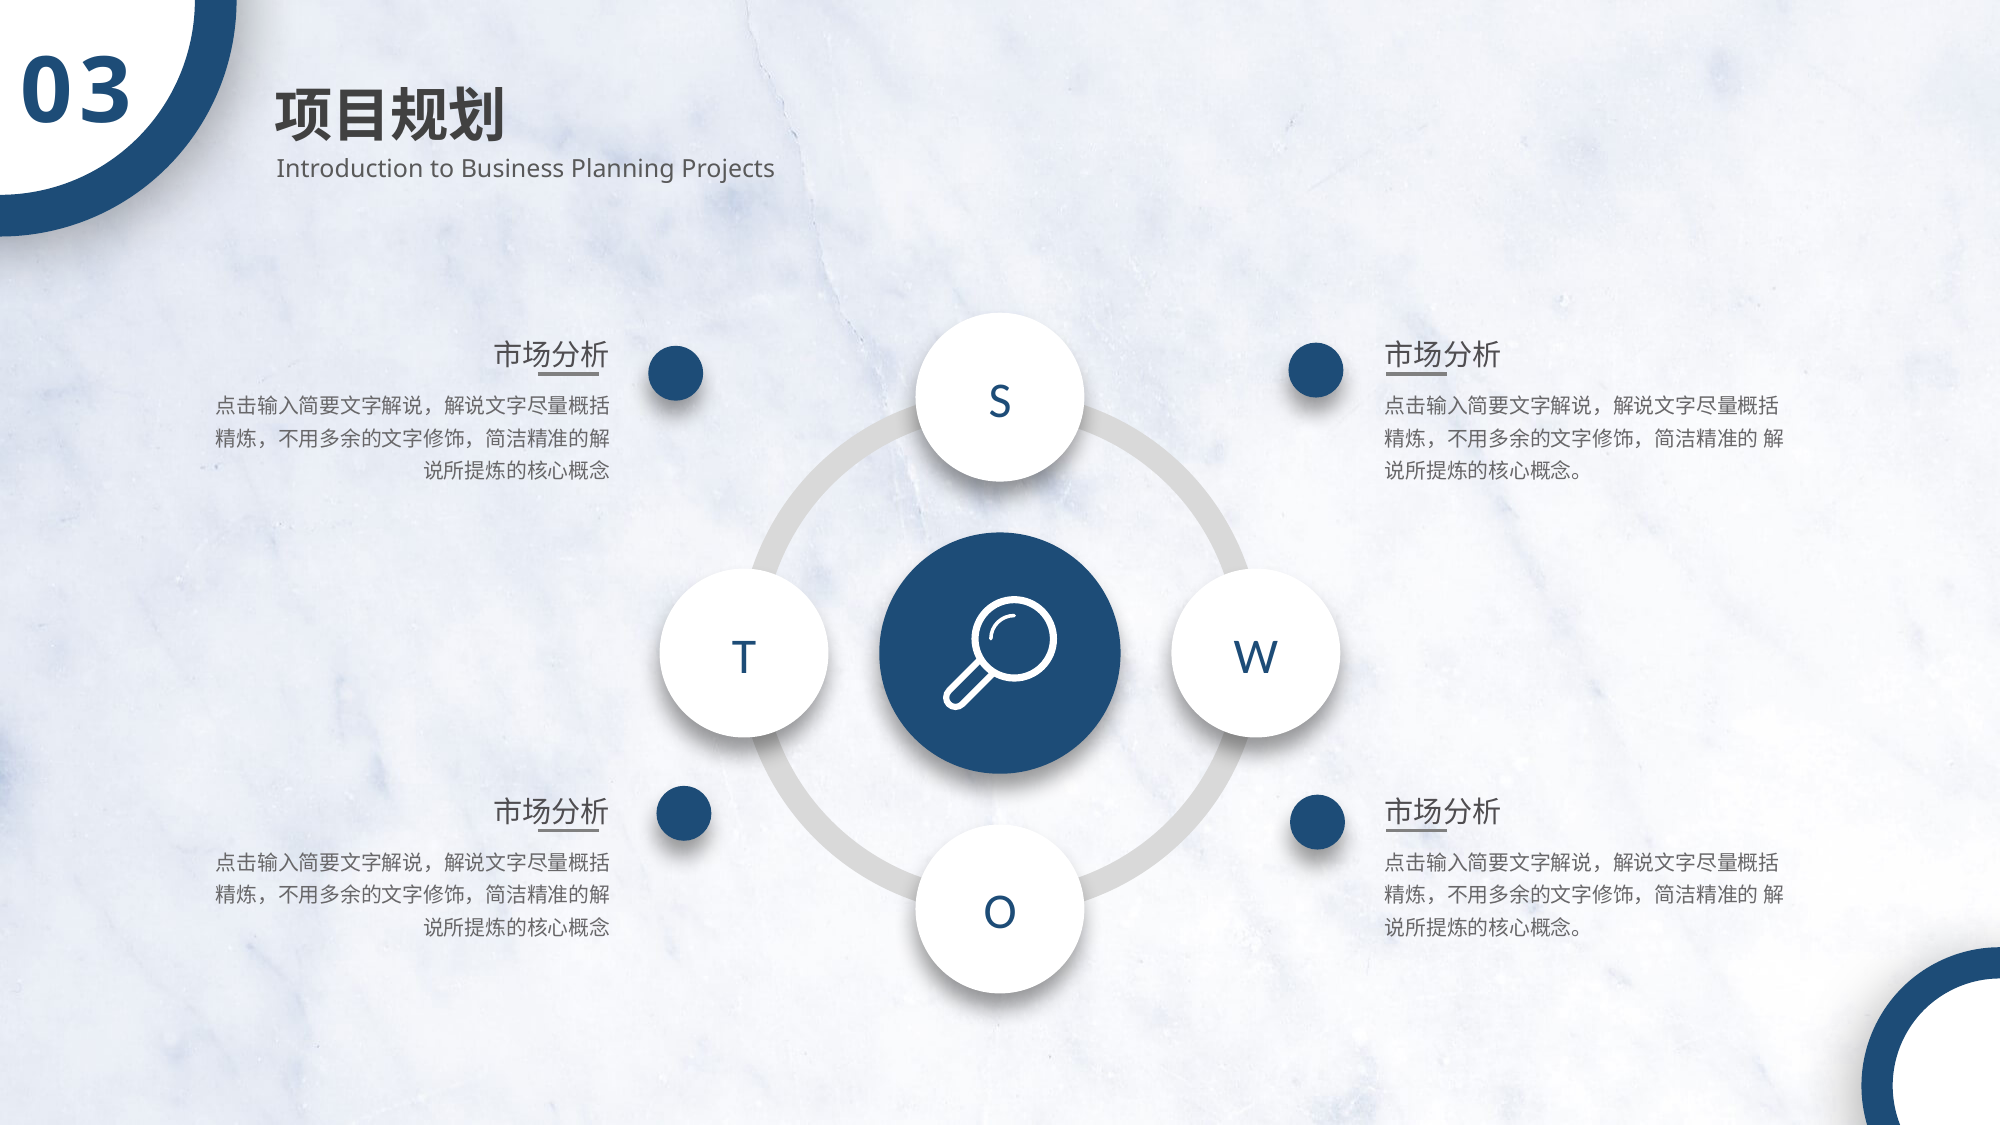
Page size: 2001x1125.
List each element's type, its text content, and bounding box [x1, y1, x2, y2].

text_box [1287, 341, 1345, 399]
text_box [655, 784, 713, 842]
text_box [194, 318, 625, 492]
picture [0, 0, 2000, 1125]
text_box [194, 775, 625, 948]
text_box W [1170, 567, 1342, 739]
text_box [1369, 775, 1800, 952]
text_box 项目规划 [259, 71, 523, 156]
text_box [878, 531, 1122, 775]
text_box [1289, 793, 1347, 851]
text_box [1086, 759, 1236, 897]
text_box O [914, 823, 1086, 995]
text_box [1097, 410, 1248, 573]
text_box 03 [0, 22, 153, 148]
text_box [942, 596, 1058, 711]
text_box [1369, 318, 1800, 495]
text_box T [658, 567, 830, 739]
text_box [0, 0, 217, 217]
text_box [764, 758, 914, 897]
text_box [647, 344, 705, 402]
text_box [1876, 961, 2000, 1125]
text_box Introduction to Business Planning Projects [261, 144, 1243, 190]
text_box S [914, 311, 1086, 483]
text_box [752, 410, 903, 573]
